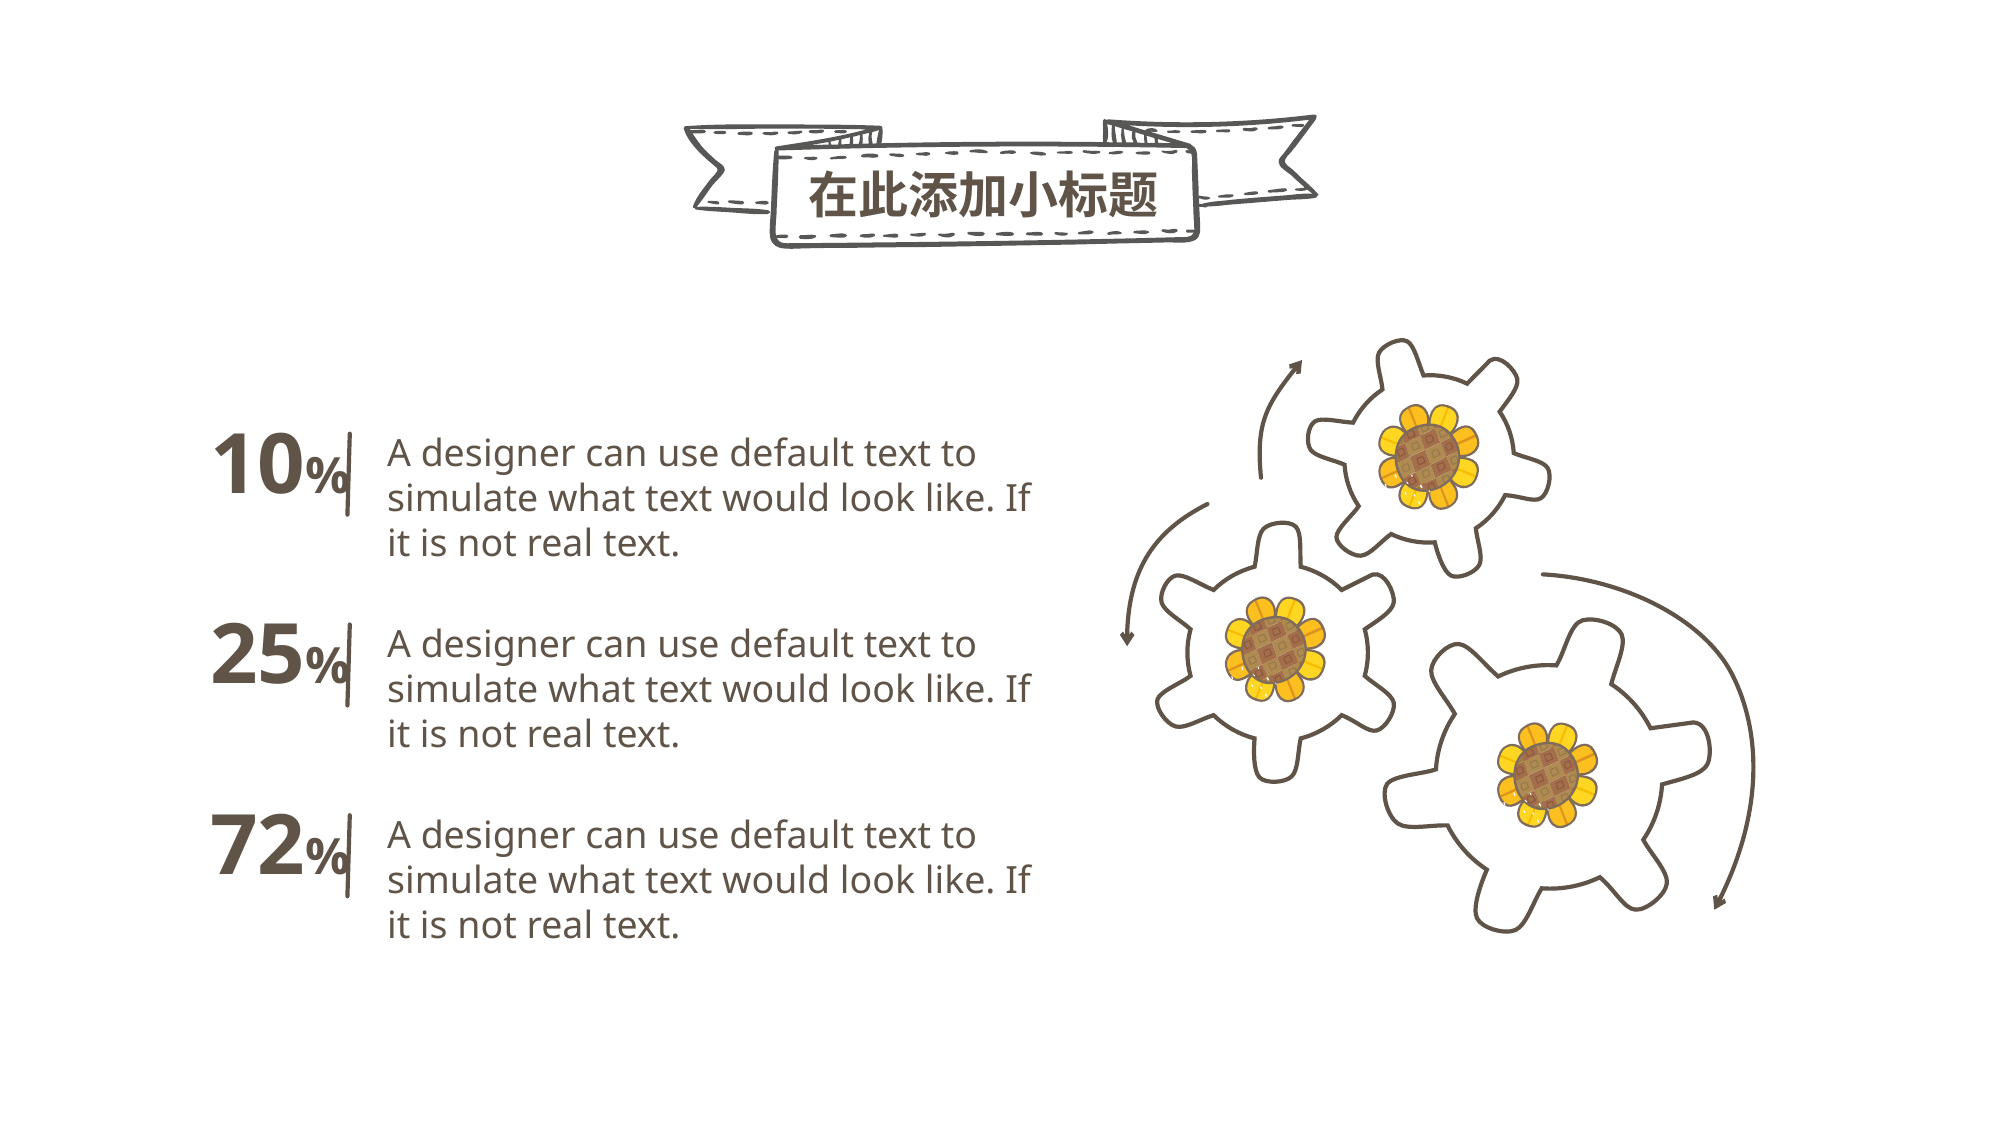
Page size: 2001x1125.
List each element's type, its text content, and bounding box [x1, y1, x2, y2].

text_box [346, 432, 351, 516]
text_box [1218, 589, 1333, 716]
text_box 25% [195, 593, 365, 708]
text_box A designer can use default text to simulate what text would look like. If it is not real text. [372, 612, 1062, 763]
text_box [1371, 396, 1486, 523]
text_box [346, 814, 351, 898]
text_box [1490, 715, 1605, 841]
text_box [683, 114, 1320, 250]
text_box 72% [195, 784, 365, 899]
text_box A designer can use default text to simulate what text would look like. If it is not real text. [372, 803, 1062, 953]
text_box A designer can use default text to simulate what text would look like. If it is not real text. [372, 421, 1062, 572]
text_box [1127, 337, 1753, 939]
text_box 10% [195, 402, 365, 518]
text_box [346, 623, 351, 707]
